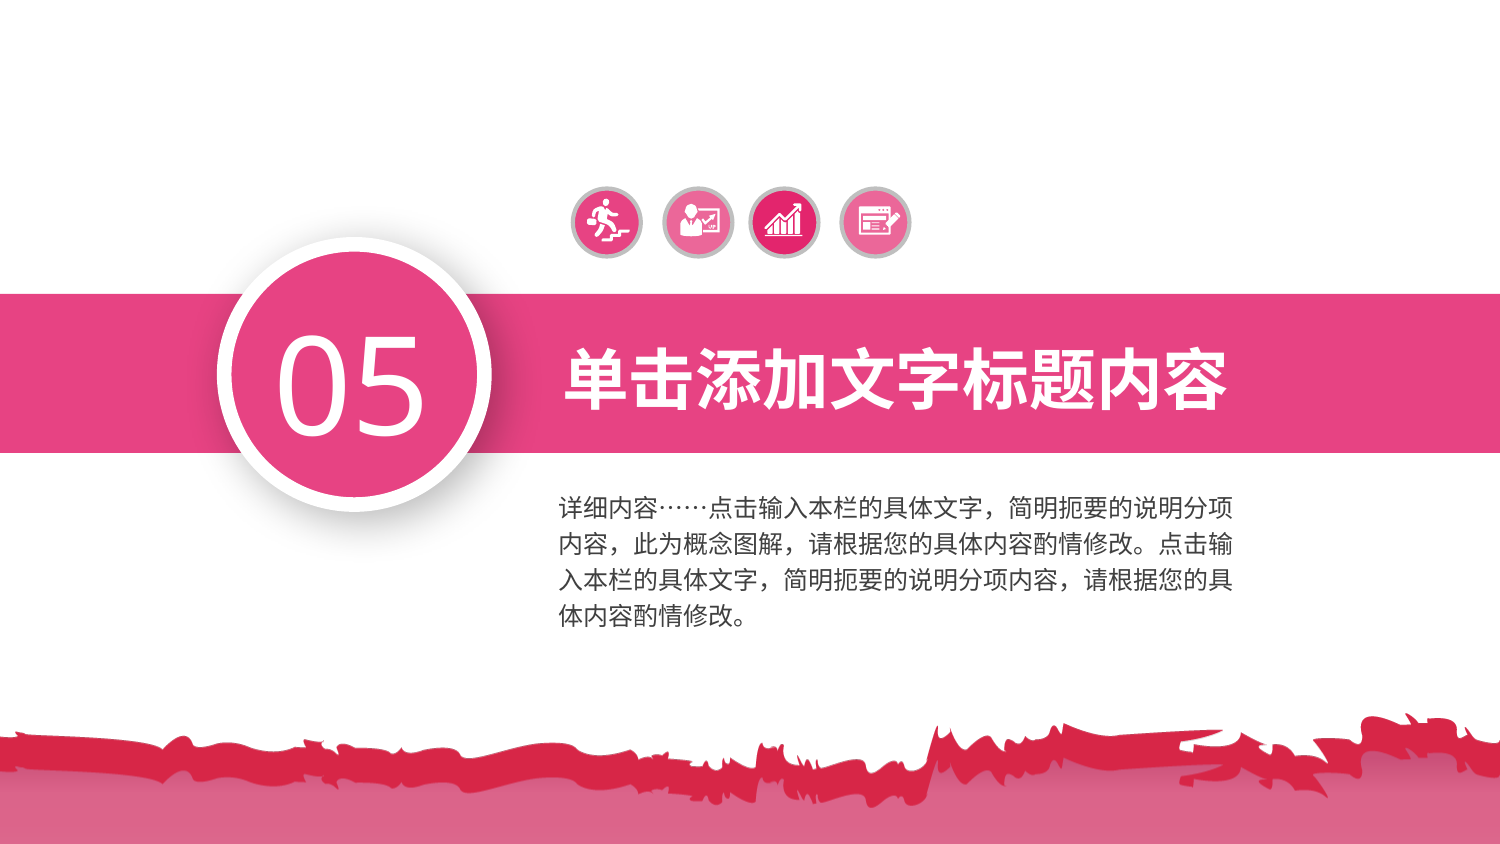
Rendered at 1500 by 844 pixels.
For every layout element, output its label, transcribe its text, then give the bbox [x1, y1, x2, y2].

text_box [0, 293, 224, 454]
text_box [572, 188, 641, 257]
text_box [499, 293, 1500, 454]
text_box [664, 188, 733, 257]
picture [0, 713, 1500, 844]
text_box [841, 188, 910, 257]
text_box 单击添加文字标题内容 [547, 330, 1246, 426]
text_box 详细内容……点击输入本栏的具体文字，简明扼要的说明分项内容，此为概念图解，请根据您的具体内容酌情修改。点击输入本栏的具体文字，简明扼要的说明分项内容，请根据您的具体内容酌情修改。 [547, 481, 1246, 636]
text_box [224, 244, 485, 505]
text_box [750, 188, 819, 257]
